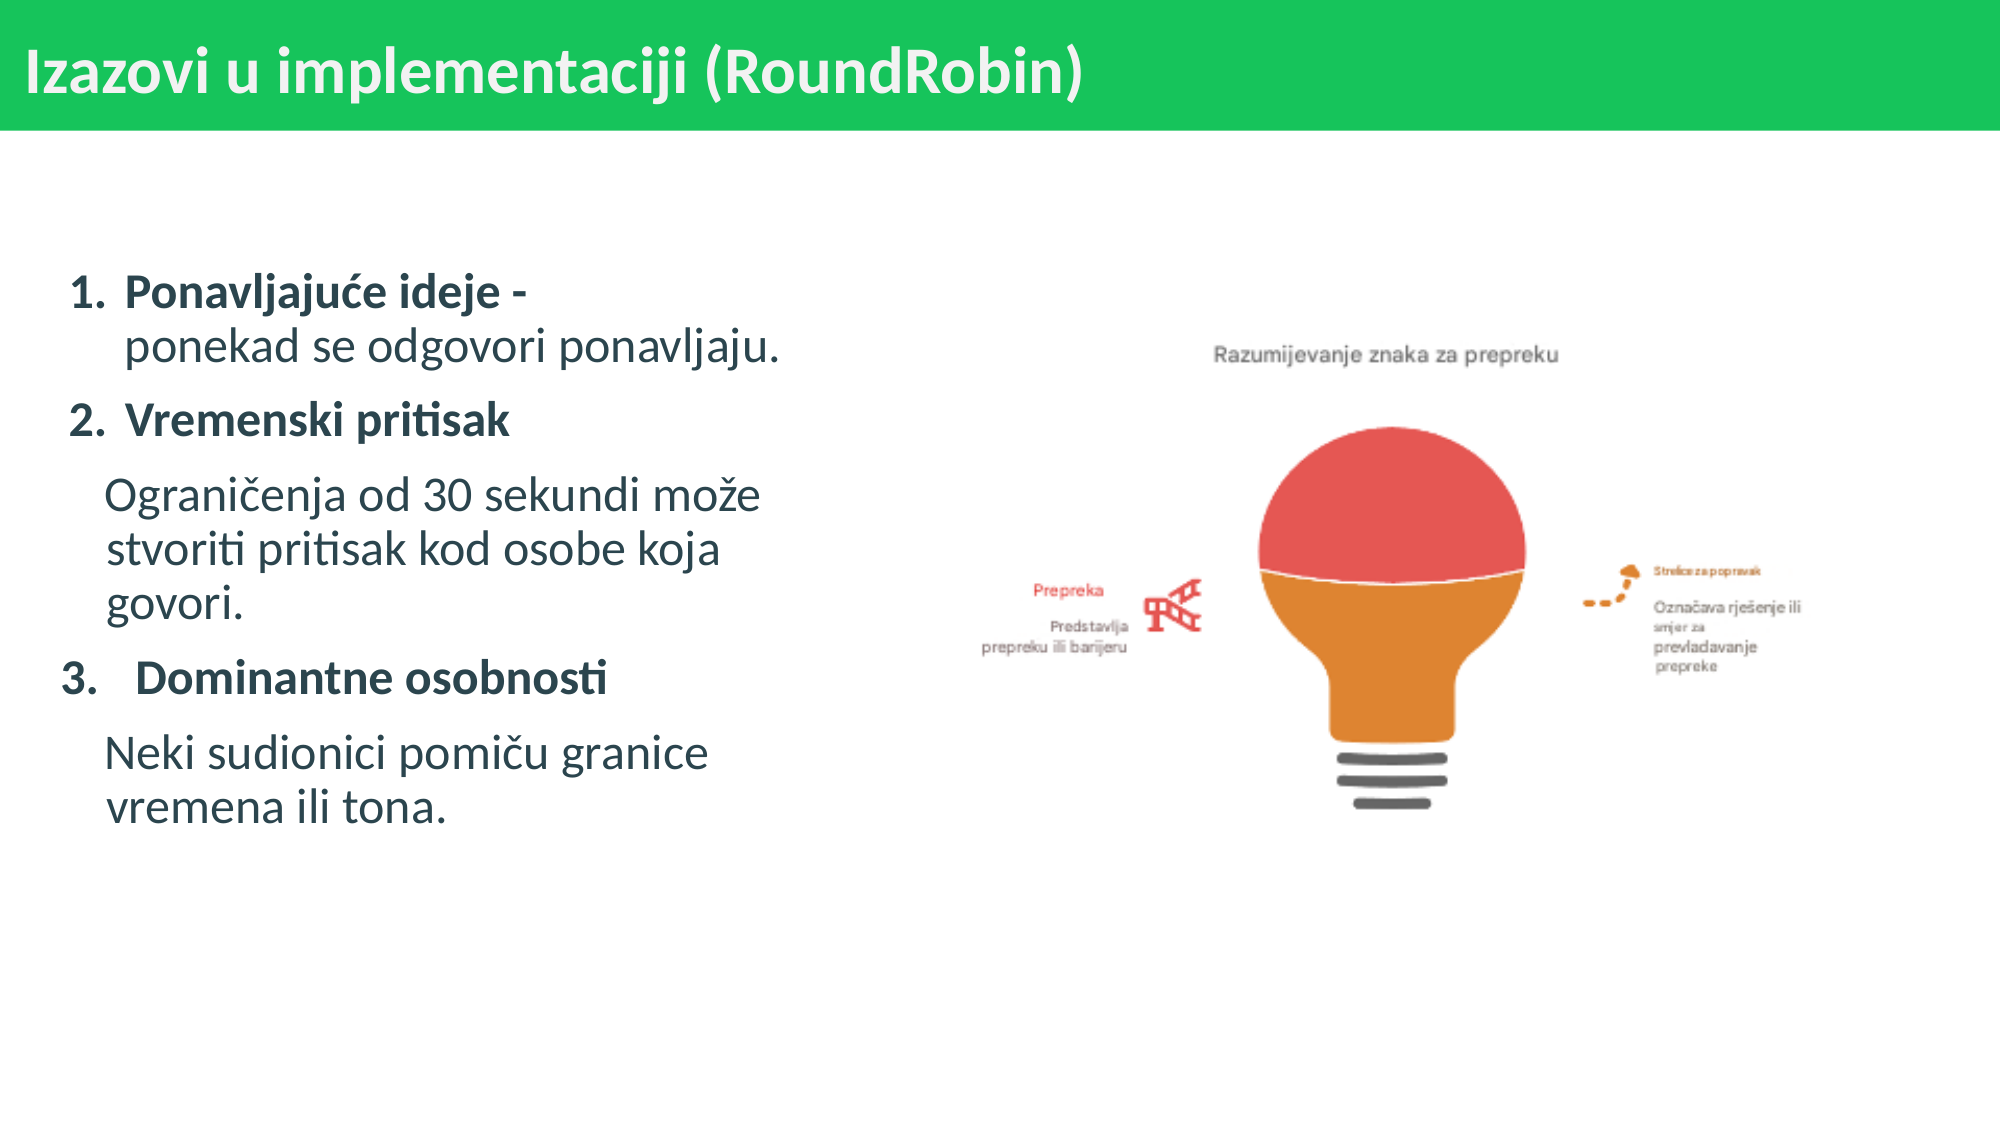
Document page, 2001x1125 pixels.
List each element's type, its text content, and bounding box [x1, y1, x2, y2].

title Izazovi u implementaciji (RoundRobin) [16, 13, 1976, 131]
picture [960, 323, 1838, 841]
text_box Ponavljajuće ideje - ponekad se odgovori ponavljaju. Vremenski pritisak Ograničenja od 30 sekundi može stvoriti pritisak kod osobe koja govori. Dominantne osobnosti Neki sudionici pomiču granice vremena ili tona. [16, 257, 853, 1024]
